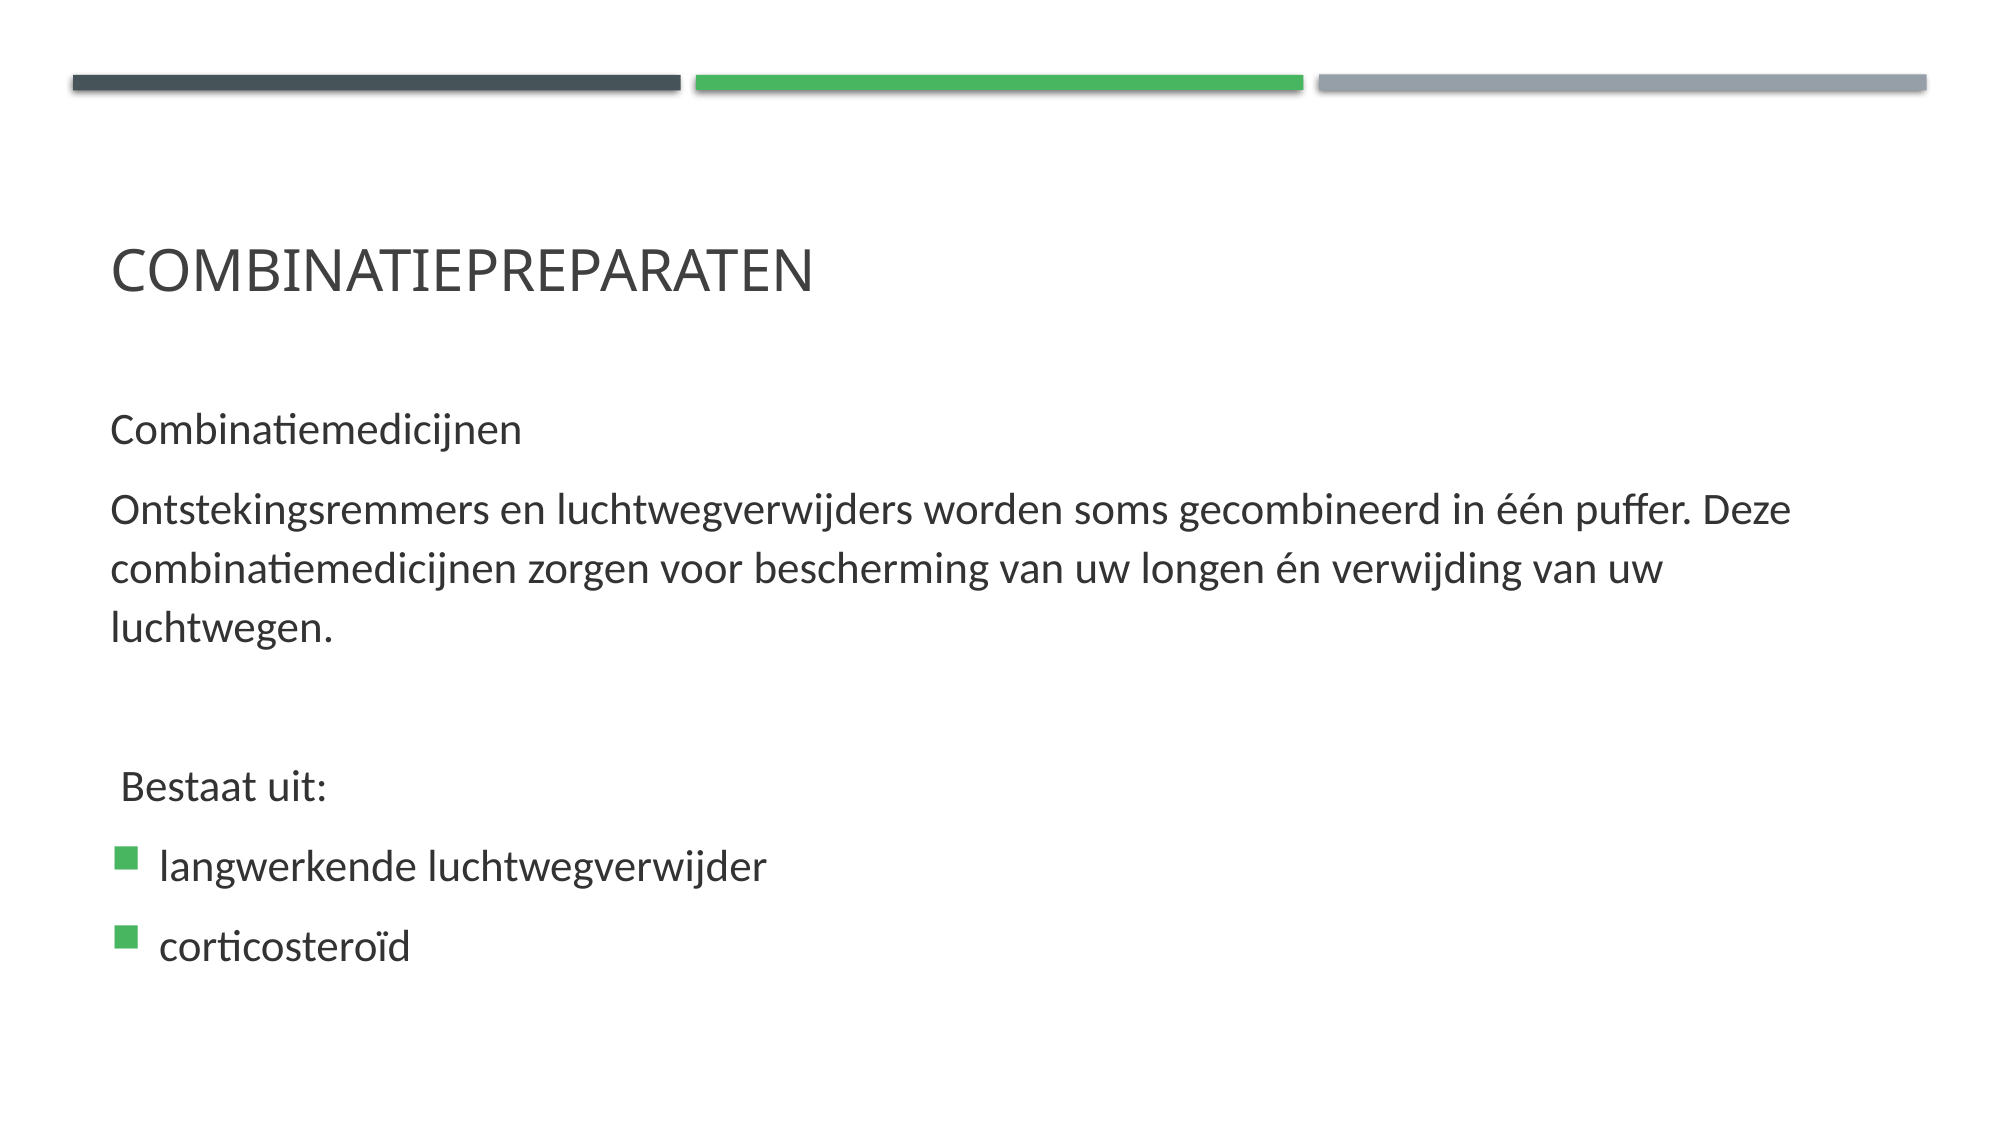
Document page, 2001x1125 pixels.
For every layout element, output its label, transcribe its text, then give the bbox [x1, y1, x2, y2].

list Combinatiemedicijnen Ontstekingsremmers en luchtwegverwijders worden soms gecombineerd in één puffer. Deze combinatiemedicijnen zorgen voor bescherming van uw longen én verwijding van uw luchtwegen. Bestaat uit: langwerkende luchtwegverwijder corticosteroïd [95, 383, 1905, 981]
title Combinatiepreparaten [95, 115, 1905, 311]
